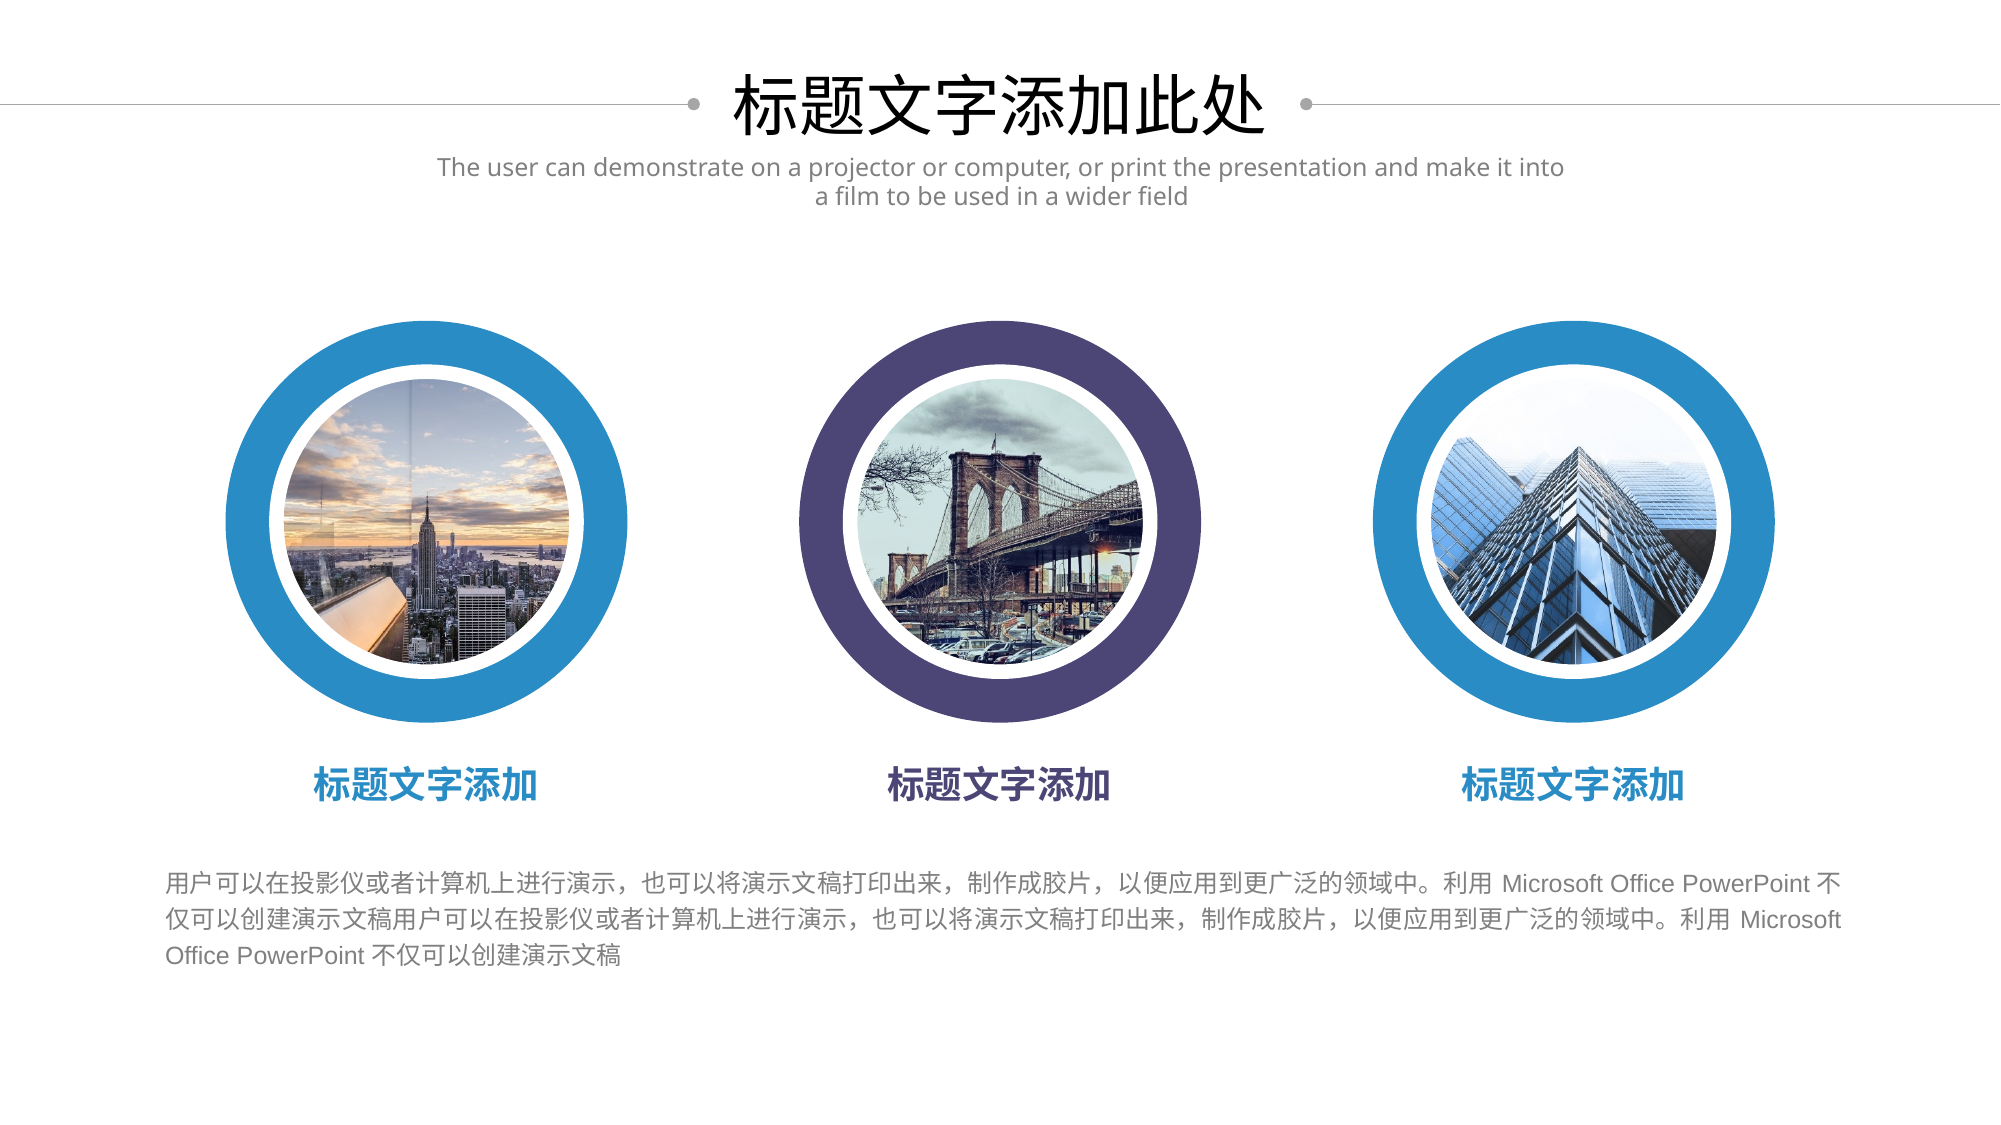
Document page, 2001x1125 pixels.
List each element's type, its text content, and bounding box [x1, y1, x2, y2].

text_box [1724, 386, 1776, 657]
picture [276, 371, 577, 672]
text_box [1438, 672, 1709, 724]
text_box [798, 386, 850, 657]
text_box [577, 387, 629, 657]
text_box 用户可以在投影仪或者计算机上进行演示，也可以将演示文稿打印出来，制作成胶片，以便应用到更广泛的领域中。利用Microsoft Office PowerPoint不仅可以创建演示文稿用户可以在投影仪或者计算机上进行演示，也可以将演示文稿打印出来，制作成胶片，以便应用到更广泛的领域中。利用Microsoft Office PowerPoint不仅可以创建演示文稿 [150, 854, 1857, 977]
text_box [291, 319, 561, 371]
text_box 标题文字添加此处 [718, 56, 1282, 143]
text_box [865, 319, 1135, 371]
text_box [1439, 319, 1709, 371]
text_box [1371, 387, 1423, 656]
text_box [291, 672, 562, 724]
text_box 标题文字添加 [828, 744, 1171, 814]
text_box [224, 386, 276, 657]
text_box [1151, 387, 1203, 656]
text_box 标题文字添加 [255, 744, 598, 814]
text_box [865, 672, 1136, 724]
text_box The user can demonstrate on a projector or computer, or print the presentation and make it into a film to be used in a wider field [412, 143, 1592, 219]
picture [1423, 371, 1724, 672]
text_box 标题文字添加 [1402, 744, 1745, 814]
picture [850, 371, 1151, 672]
